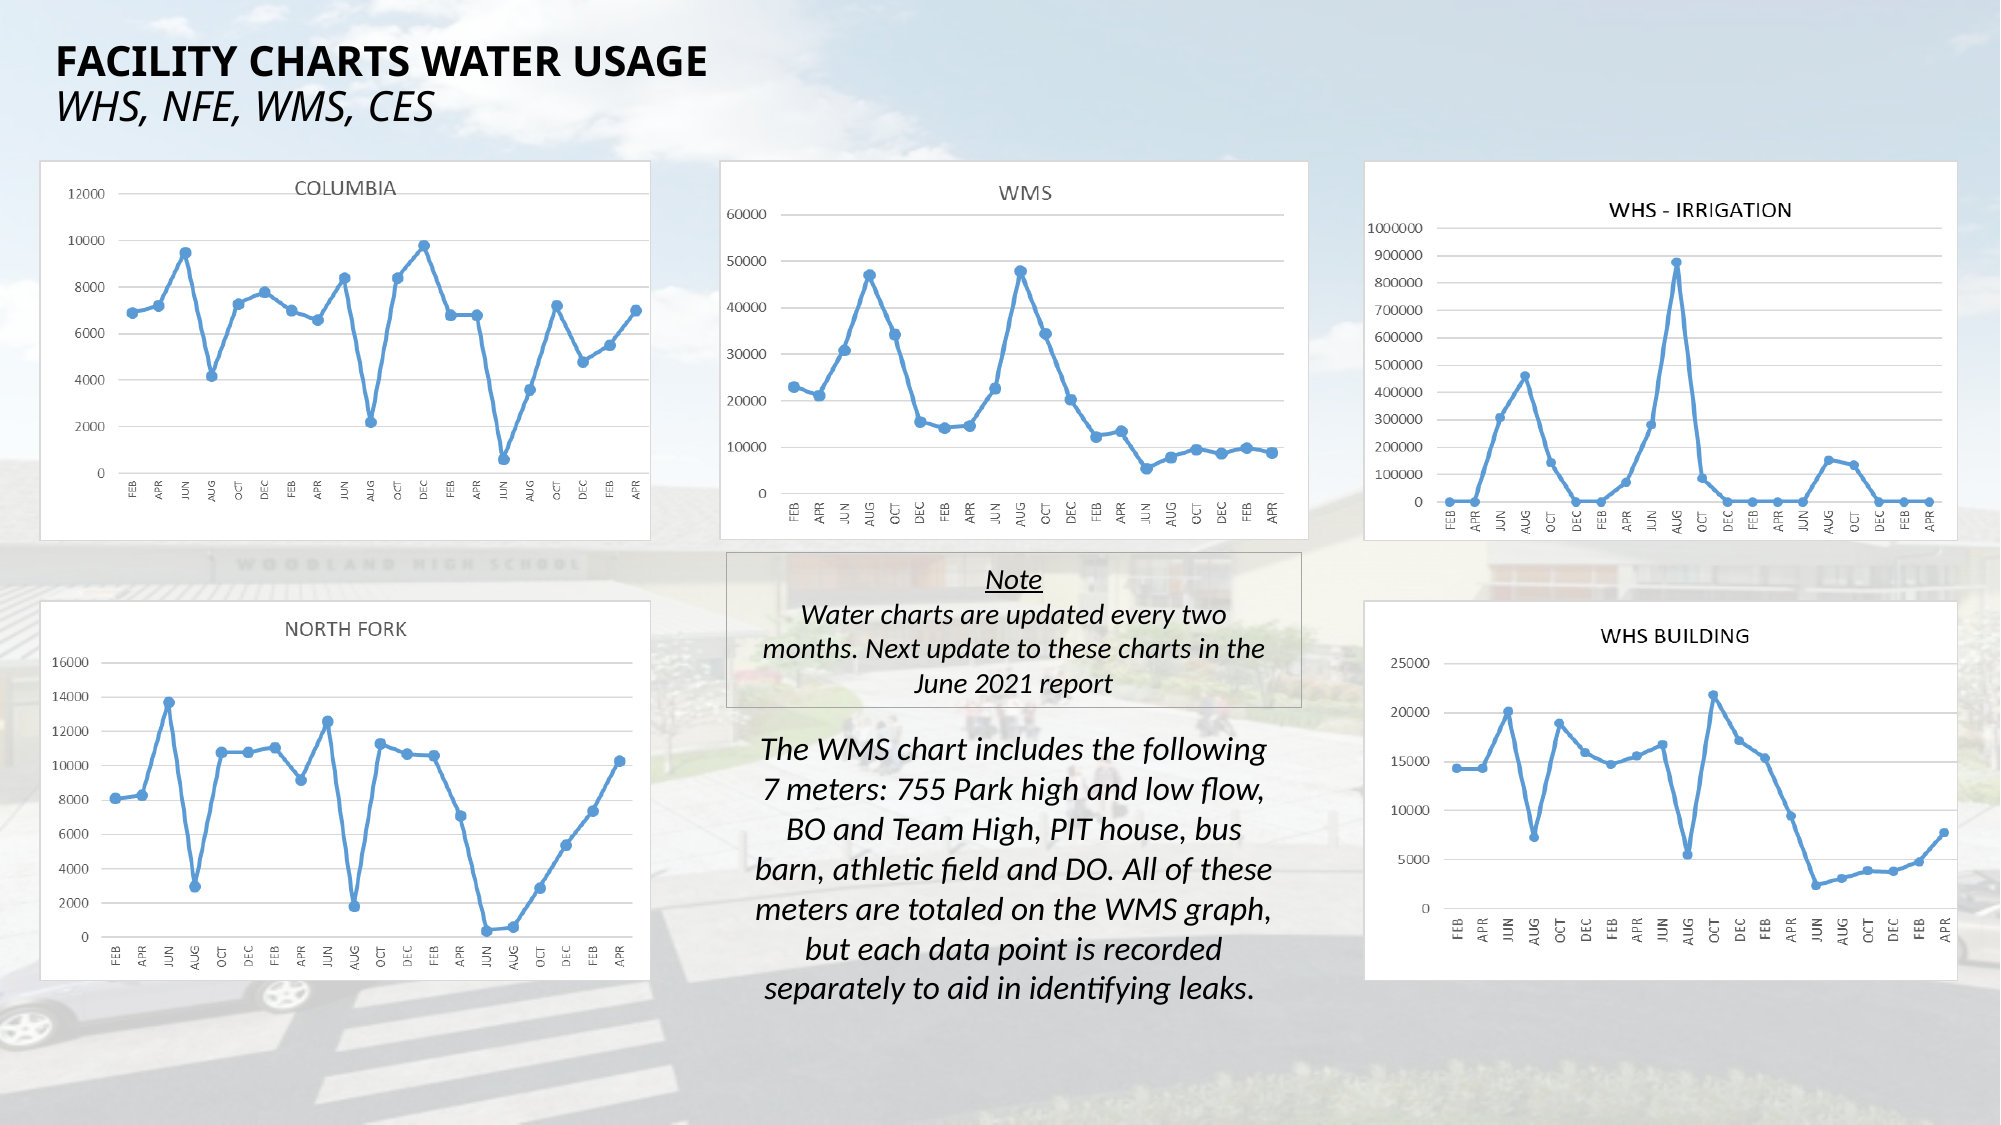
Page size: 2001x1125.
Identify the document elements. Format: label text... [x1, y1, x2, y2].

picture [719, 160, 1309, 540]
picture [39, 599, 651, 981]
picture [39, 160, 651, 542]
picture [1363, 160, 1958, 542]
text_box Note Water charts are updated every two months. Next update to these charts in the June 2021 report [726, 552, 1302, 708]
title FACILITY CHARTS WATER USAGE WHS, NFE, WMS, CES [39, 34, 1765, 137]
text_box The WMS chart includes the following 7 meters: 755 Park high and low flow, BO and Team High, PIT house, bus barn, athletic field and DO. All of these meters are totaled on the WMS graph, but each data point is recorded separately to aid in identifying leaks. [734, 719, 1295, 1014]
picture [1363, 599, 1958, 981]
